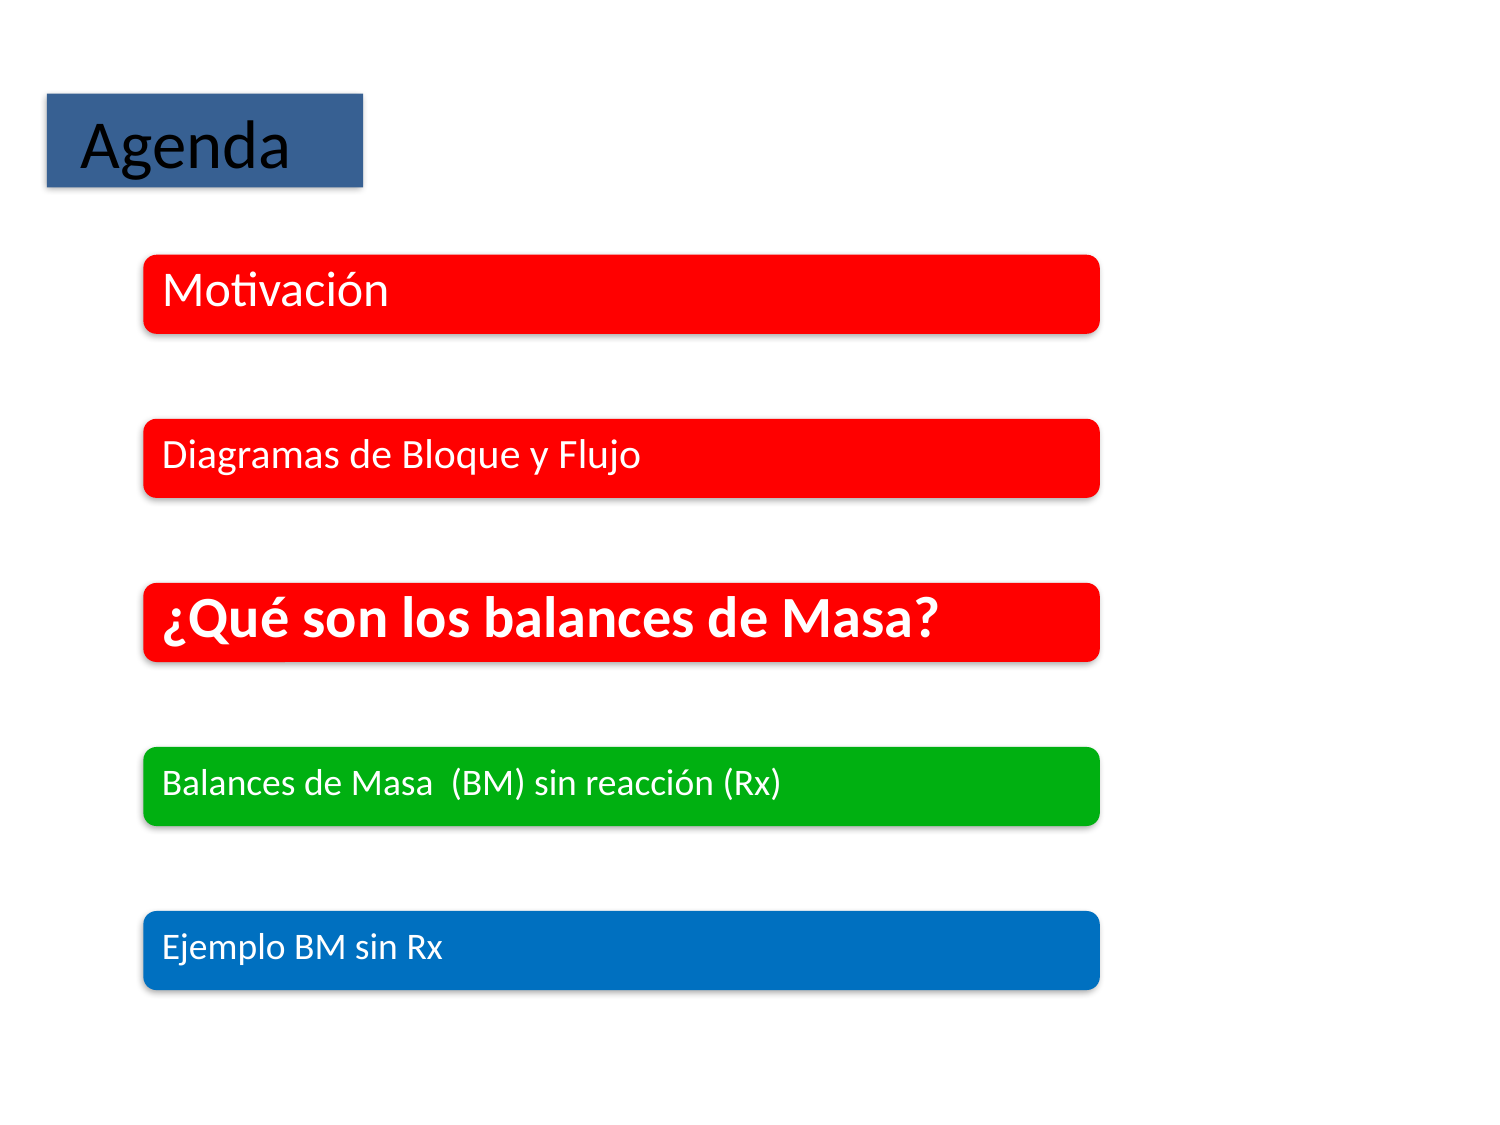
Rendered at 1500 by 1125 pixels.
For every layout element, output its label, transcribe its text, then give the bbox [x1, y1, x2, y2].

text_box Agenda [46, 93, 364, 188]
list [74, 245, 1442, 1067]
